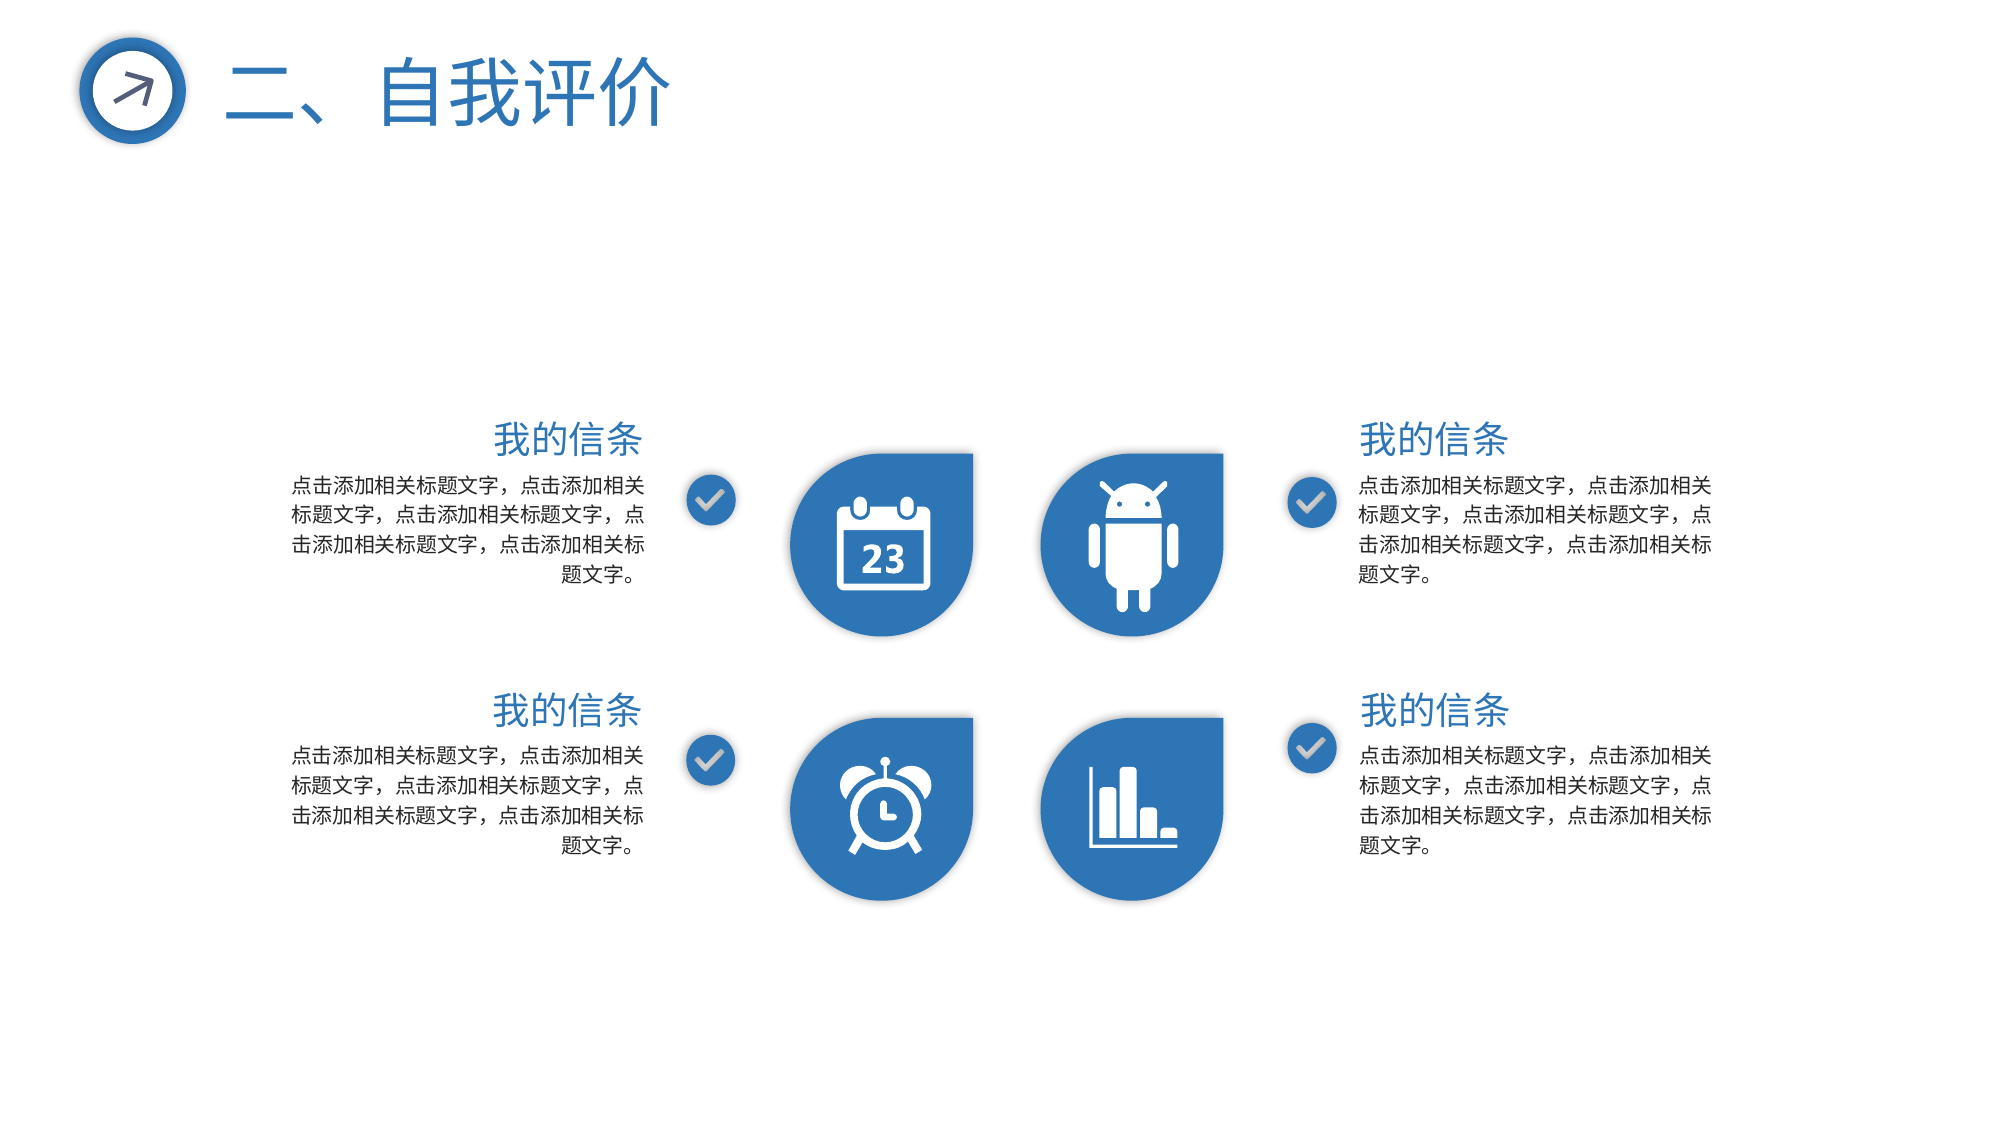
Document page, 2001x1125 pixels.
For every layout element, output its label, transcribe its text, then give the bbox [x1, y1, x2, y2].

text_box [261, 408, 660, 597]
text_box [1344, 408, 1743, 597]
text_box [1286, 476, 1338, 529]
text_box [685, 733, 737, 787]
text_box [1040, 717, 1224, 901]
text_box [790, 717, 974, 901]
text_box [790, 453, 974, 637]
text_box 二、自我评价 [207, 37, 1060, 143]
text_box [79, 37, 186, 144]
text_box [260, 679, 659, 868]
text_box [1344, 679, 1744, 868]
text_box [1286, 721, 1338, 775]
text_box [685, 473, 737, 527]
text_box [1040, 453, 1224, 637]
